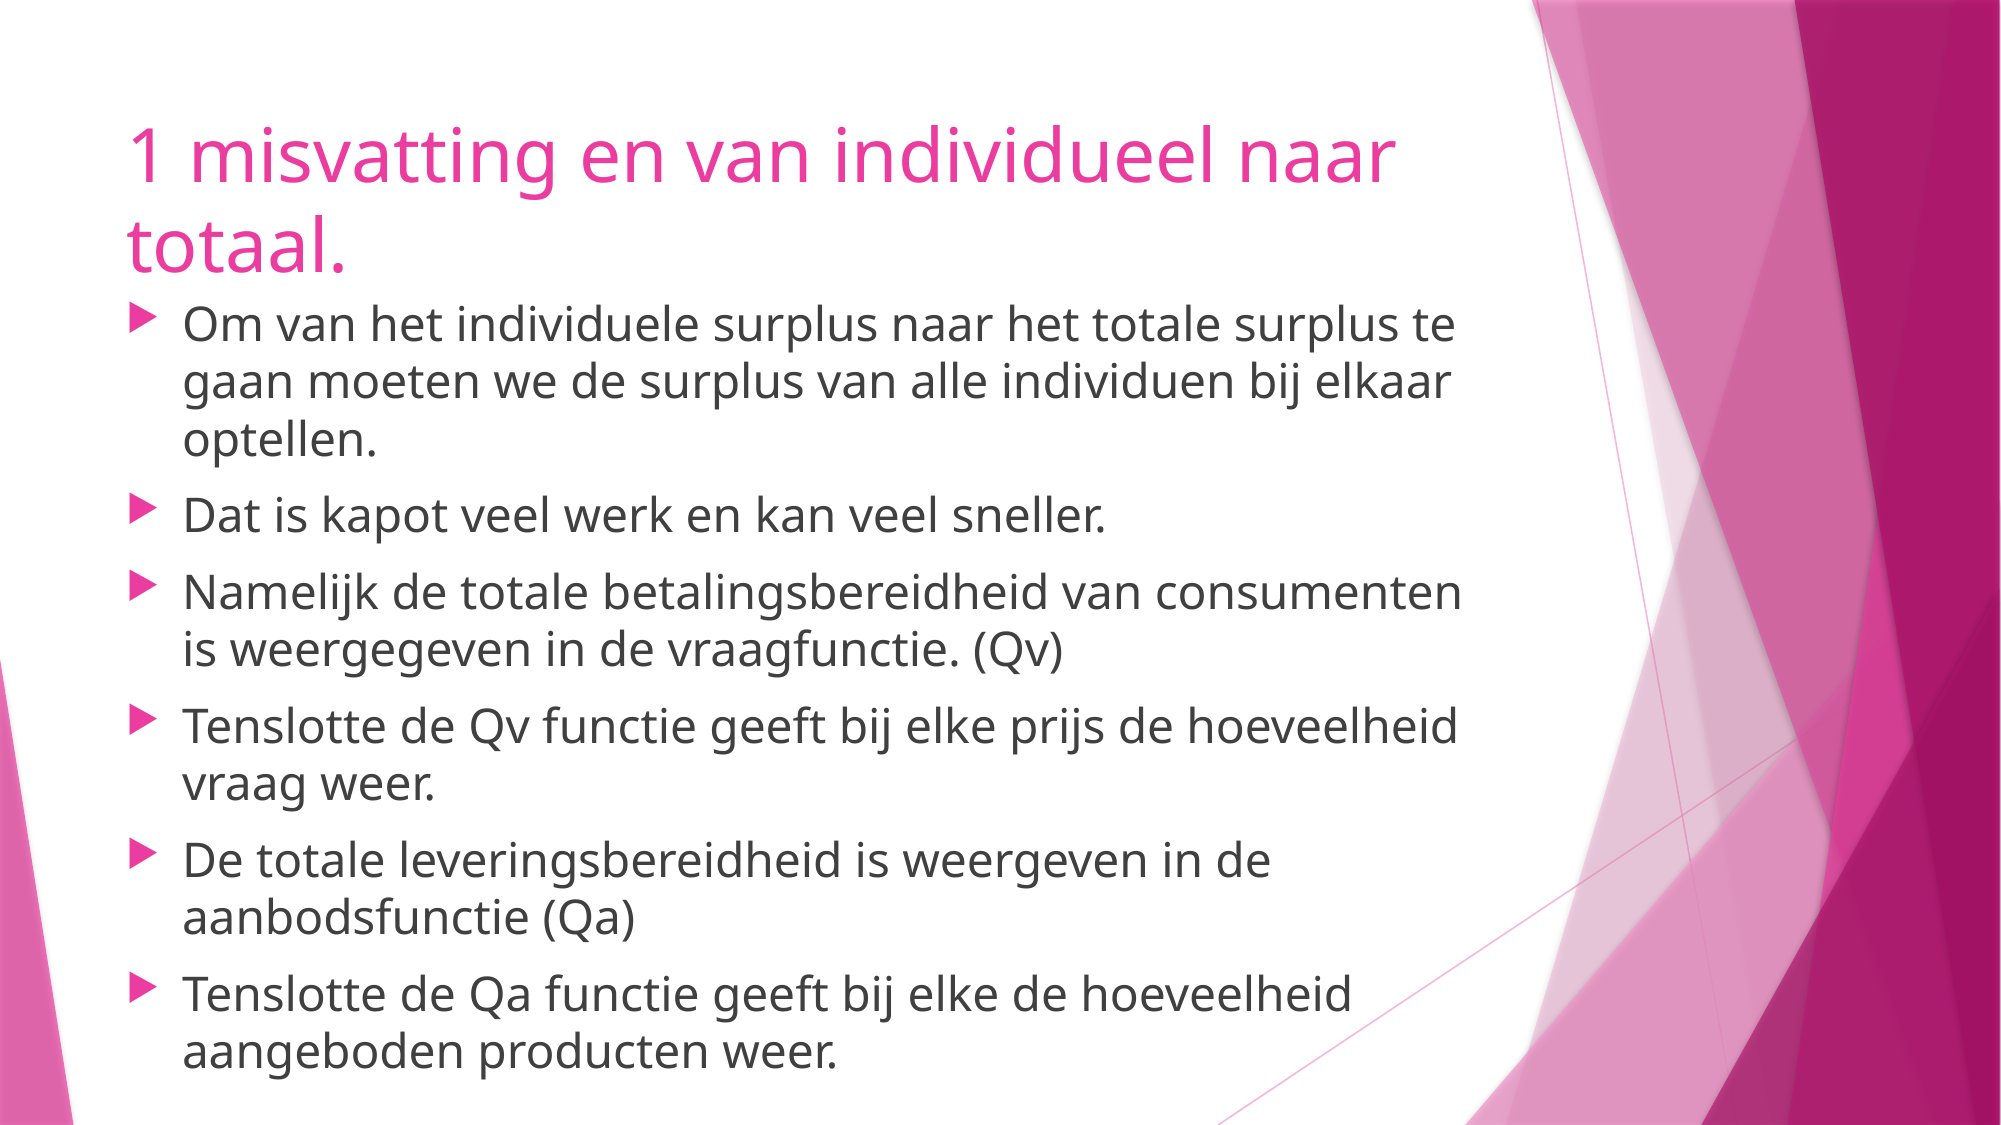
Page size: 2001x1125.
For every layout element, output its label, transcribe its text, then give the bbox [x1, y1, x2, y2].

list Om van het individuele surplus naar het totale surplus te gaan moeten we de surplus van alle individuen bij elkaar optellen. Dat is kapot veel werk en kan veel sneller. Namelijk de totale betalingsbereidheid van consumenten is weergegeven in de vraagfunctie. (Qv) Tenslotte de Qv functie geeft bij elke prijs de hoeveelheid vraag weer. De totale leveringsbereidheid is weergeven in de aanbodsfunctie (Qa) Tenslotte de Qa functie geeft bij elke de hoeveelheid aangeboden producten weer. [111, 286, 1522, 1094]
title 1 misvatting en van individueel naar totaal. [111, 99, 1522, 286]
